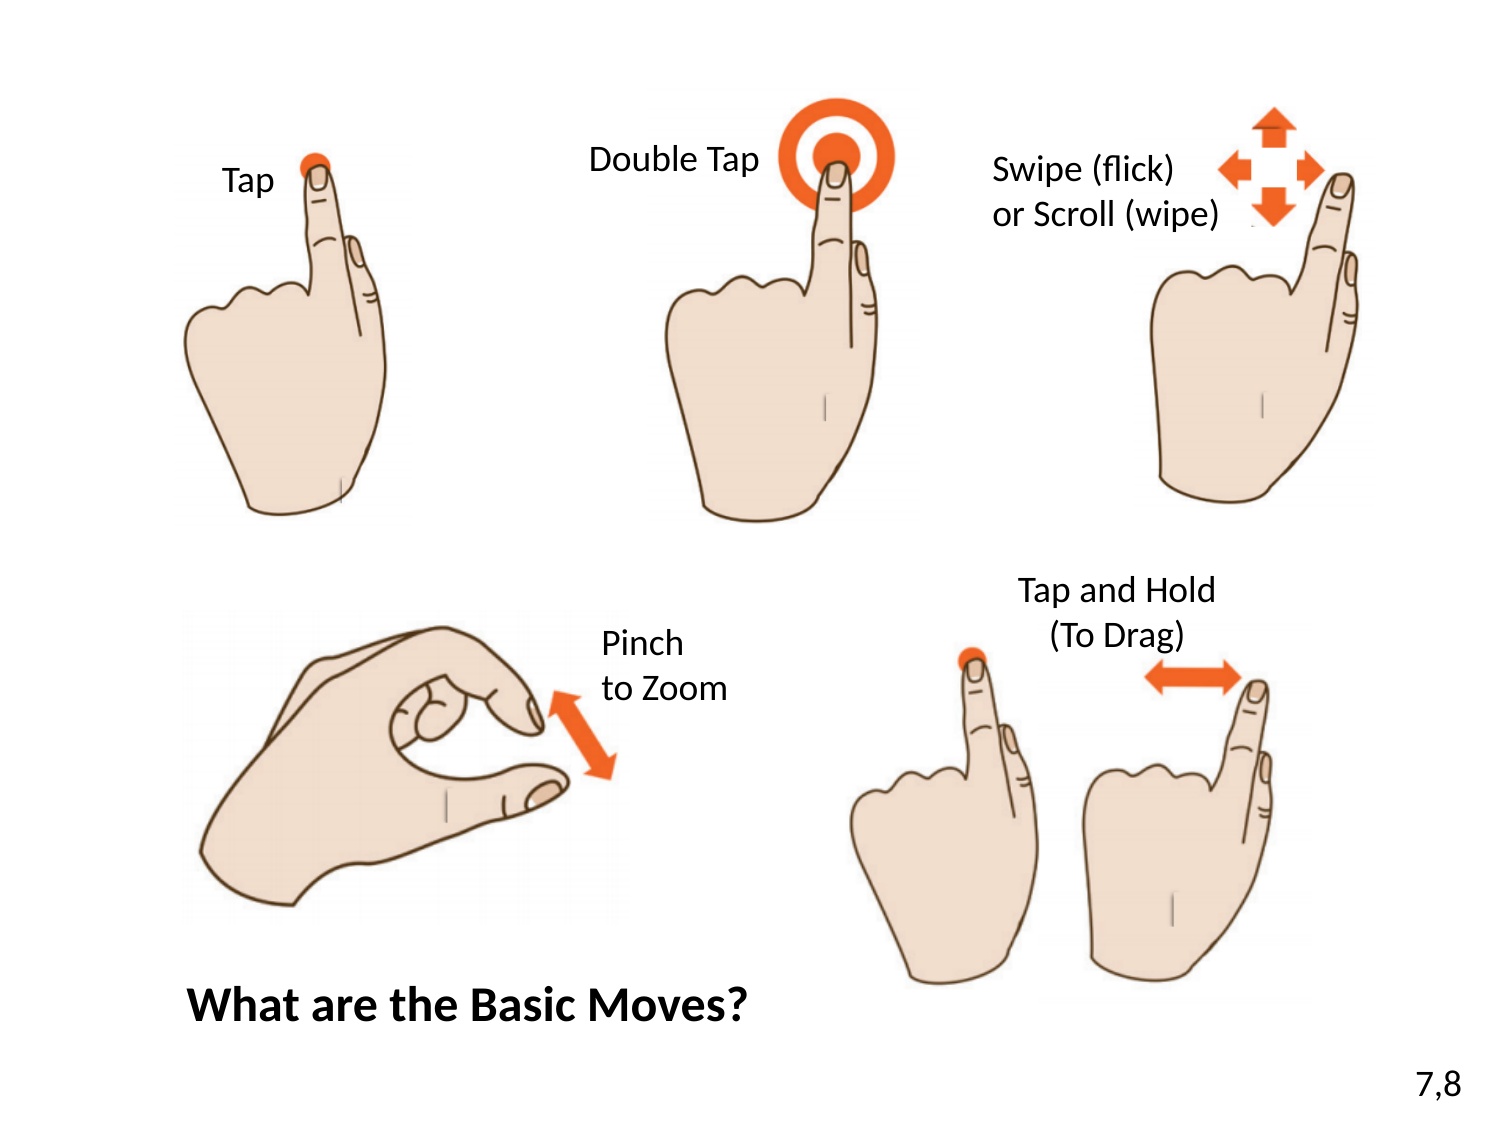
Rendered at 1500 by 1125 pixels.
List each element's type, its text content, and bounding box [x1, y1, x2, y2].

text_box Double Tap [574, 126, 642, 187]
text_box 7,8 [1400, 1051, 1478, 1112]
text_box Tap and Hold (To Drag) [1002, 557, 1232, 620]
picture [181, 610, 641, 925]
text_box Swipe (flick) or Scroll (wipe) [977, 136, 1236, 242]
text_box What are the Basic Moves? [159, 967, 777, 1059]
picture [1133, 107, 1375, 513]
picture [174, 141, 412, 531]
picture [647, 84, 920, 537]
text_box Pinch to Zoom [641, 610, 744, 716]
picture [837, 621, 1312, 1007]
